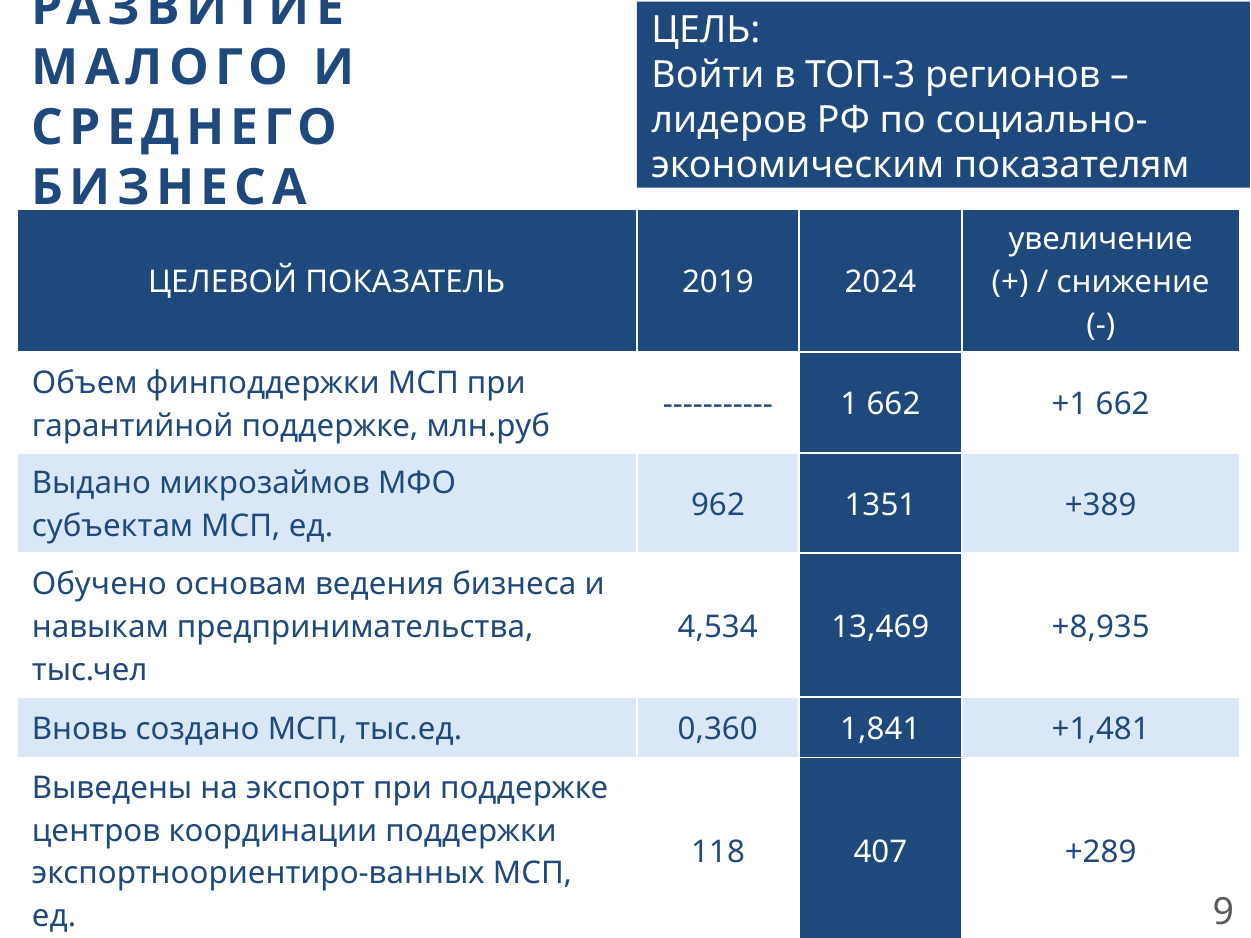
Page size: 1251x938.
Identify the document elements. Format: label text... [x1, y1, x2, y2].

text_box РАЗВИТИЕ МАЛОГО И СРЕДНЕГО БИЗНЕСА [15, 0, 627, 190]
table_cell Выведены на экспорт при поддержке центров координации поддержки экспортноориентиро-ванных МСП, ед. [18, 758, 636, 938]
table_cell 4,534 [638, 554, 798, 696]
text_box 9 [1197, 879, 1249, 938]
table_header увеличение (+) / снижение (-) [963, 210, 1239, 351]
table_cell 962 [638, 454, 798, 552]
table_cell 1,841 [800, 698, 961, 757]
table_cell +389 [963, 454, 1239, 552]
table_cell 407 [800, 758, 961, 938]
table_cell 118 [638, 758, 798, 938]
table_header 2019 [638, 210, 798, 351]
table_cell +8,935 [963, 554, 1239, 696]
table_cell ----------- [638, 353, 798, 452]
table_header ЦЕЛЕВОЙ ПОКАЗАТЕЛЬ [18, 210, 636, 351]
table_cell +289 [963, 758, 1239, 938]
table_cell 13,469 [800, 554, 961, 696]
table_cell 1 662 [800, 353, 961, 452]
table_cell Обучено основам ведения бизнеса и навыкам предпринимательства, тыс.чел [18, 554, 636, 696]
table_cell Вновь создано МСП, тыс.ед. [18, 698, 636, 757]
table_header 2024 [800, 210, 961, 351]
text_box ЦЕЛЬ: Войти в ТОП-3 регионов – лидеров РФ по социально- экономическим показателям [635, 0, 1250, 190]
table_cell 0,360 [638, 698, 798, 757]
table_cell +1,481 [963, 698, 1239, 757]
table_cell +1 662 [963, 353, 1239, 452]
table_cell Выдано микрозаймов МФО субъектам МСП, ед. [18, 454, 636, 552]
table_cell 1351 [800, 454, 961, 552]
table_cell Объем финподдержки МСП при гарантийной поддержке, млн.руб [18, 353, 636, 452]
